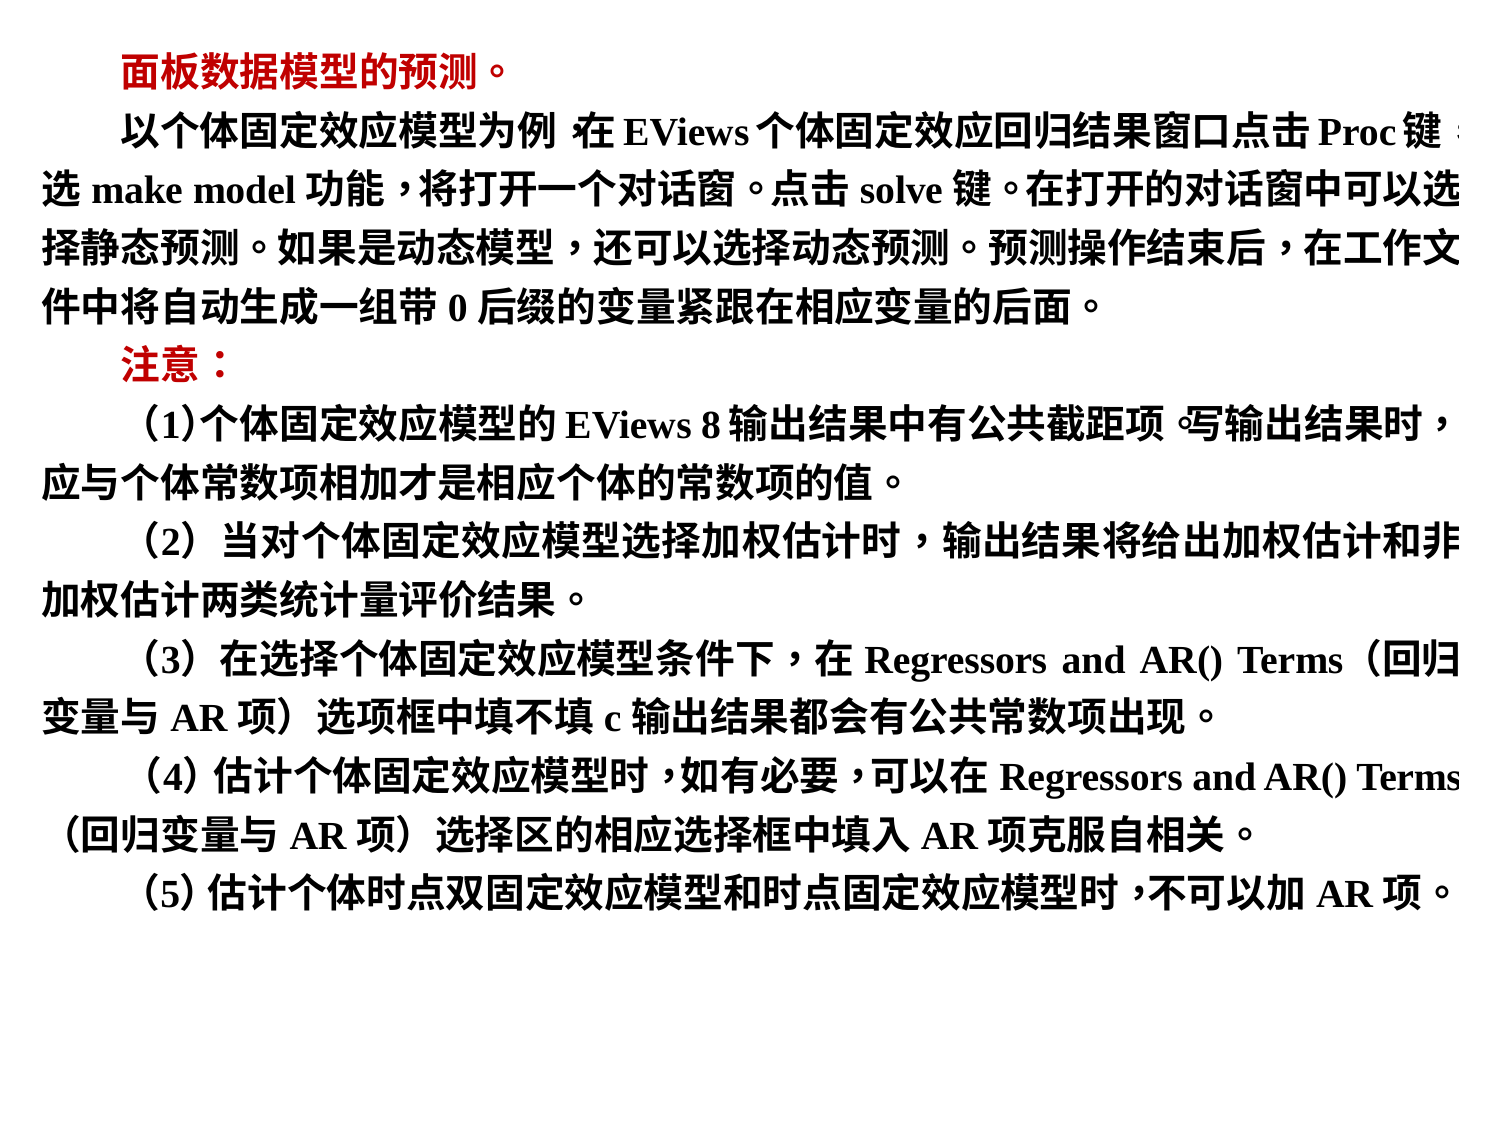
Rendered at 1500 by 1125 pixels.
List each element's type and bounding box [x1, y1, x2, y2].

picture [41, 42, 1459, 923]
